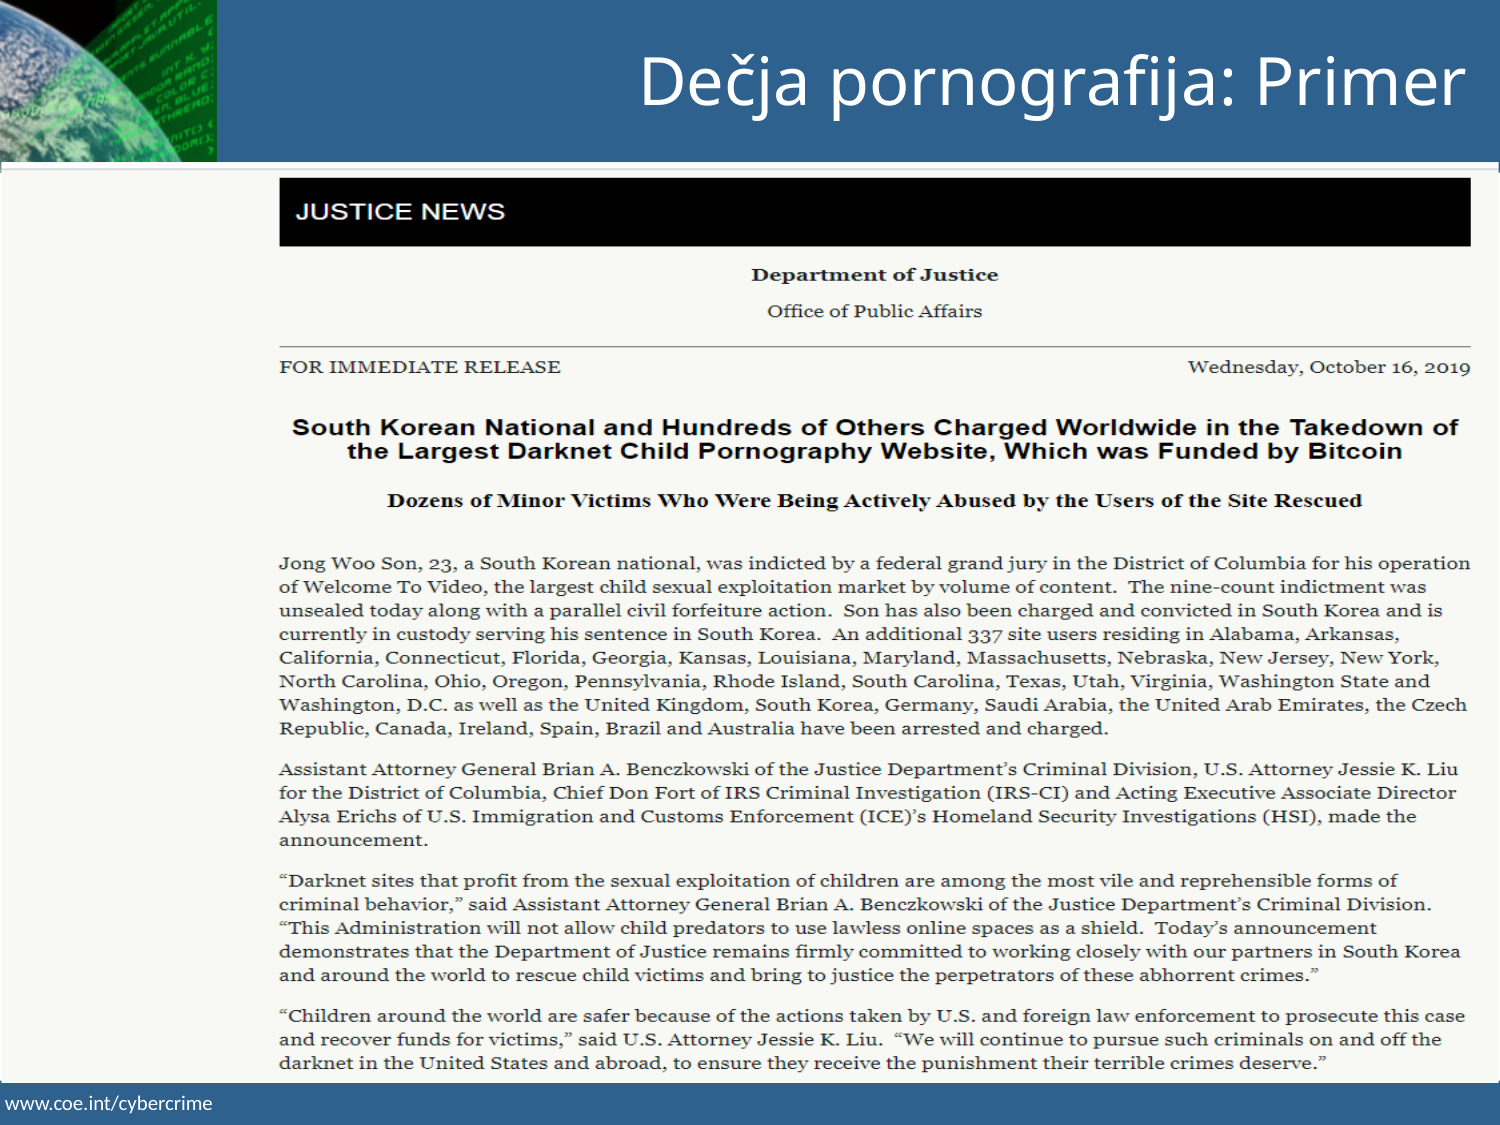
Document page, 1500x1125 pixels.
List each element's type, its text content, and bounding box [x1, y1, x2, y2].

text_box Dečja pornografija: Primer [230, 31, 1483, 126]
picture [0, 0, 1499, 1083]
